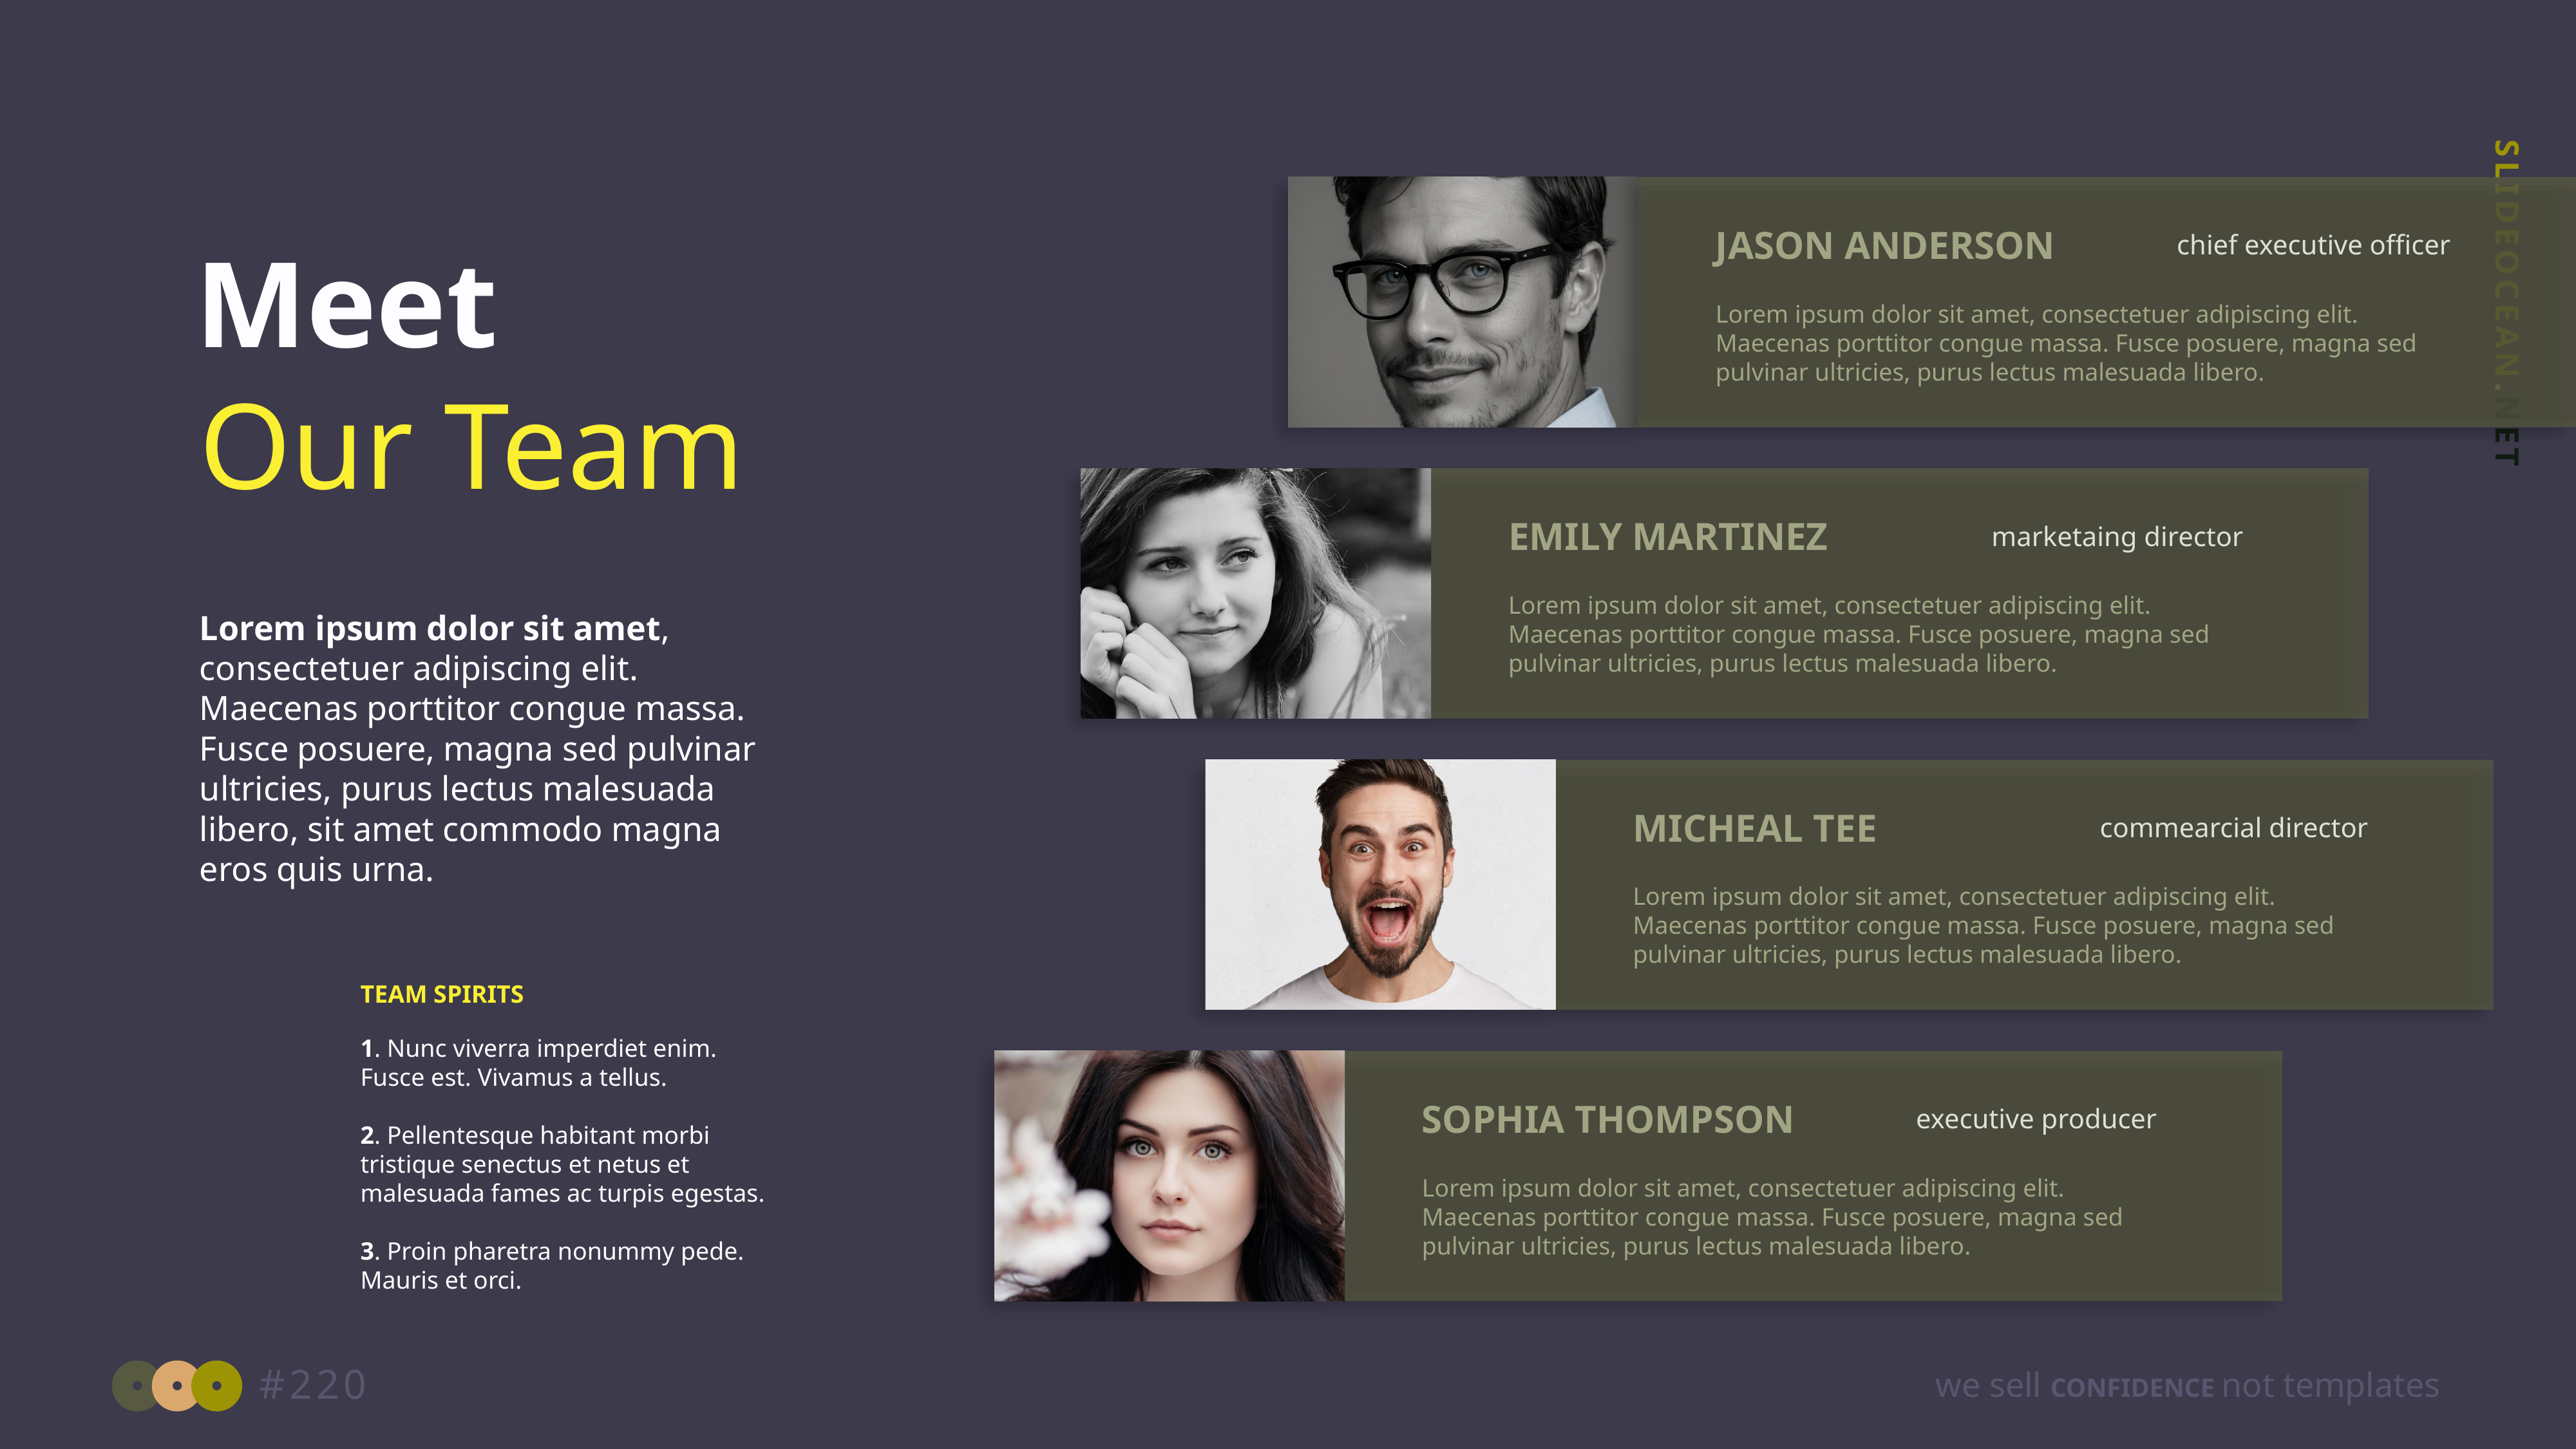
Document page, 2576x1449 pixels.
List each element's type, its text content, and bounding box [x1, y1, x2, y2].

text_box Our Team [190, 366, 754, 518]
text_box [1412, 1090, 2167, 1266]
text_box #220 [259, 1359, 402, 1408]
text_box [1705, 216, 2461, 392]
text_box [1623, 799, 2378, 974]
text_box TEAM SPIRITS [350, 974, 783, 1013]
text_box Meet [186, 225, 507, 376]
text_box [1557, 759, 2494, 1010]
picture [994, 1050, 1345, 1302]
text_box 1. Nunc viverra imperdiet enim. Fusce est. Vivamus a tellus. 2. Pellentesque habitant morbi tristique senectus et netus et malesuada fames ac turpis egestas. 3. Proin pharetra nonummy pede. Mauris et orci. [350, 1028, 783, 1298]
text_box we sell CONFIDENCE not templates [1926, 1359, 2450, 1409]
picture [1287, 176, 1638, 428]
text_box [1432, 468, 2369, 719]
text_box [1345, 1050, 2283, 1302]
picture [1080, 468, 1432, 719]
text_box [1638, 176, 2576, 428]
text_box Lorem ipsum dolor sit amet, consectetuer adipiscing elit. Maecenas porttitor congue massa. Fusce posuere, magna sed pulvinar ultricies, purus lectus malesuada libero, sit amet commodo magna eros quis urna. [190, 601, 783, 893]
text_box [1498, 507, 2253, 683]
picture [1205, 759, 1557, 1010]
